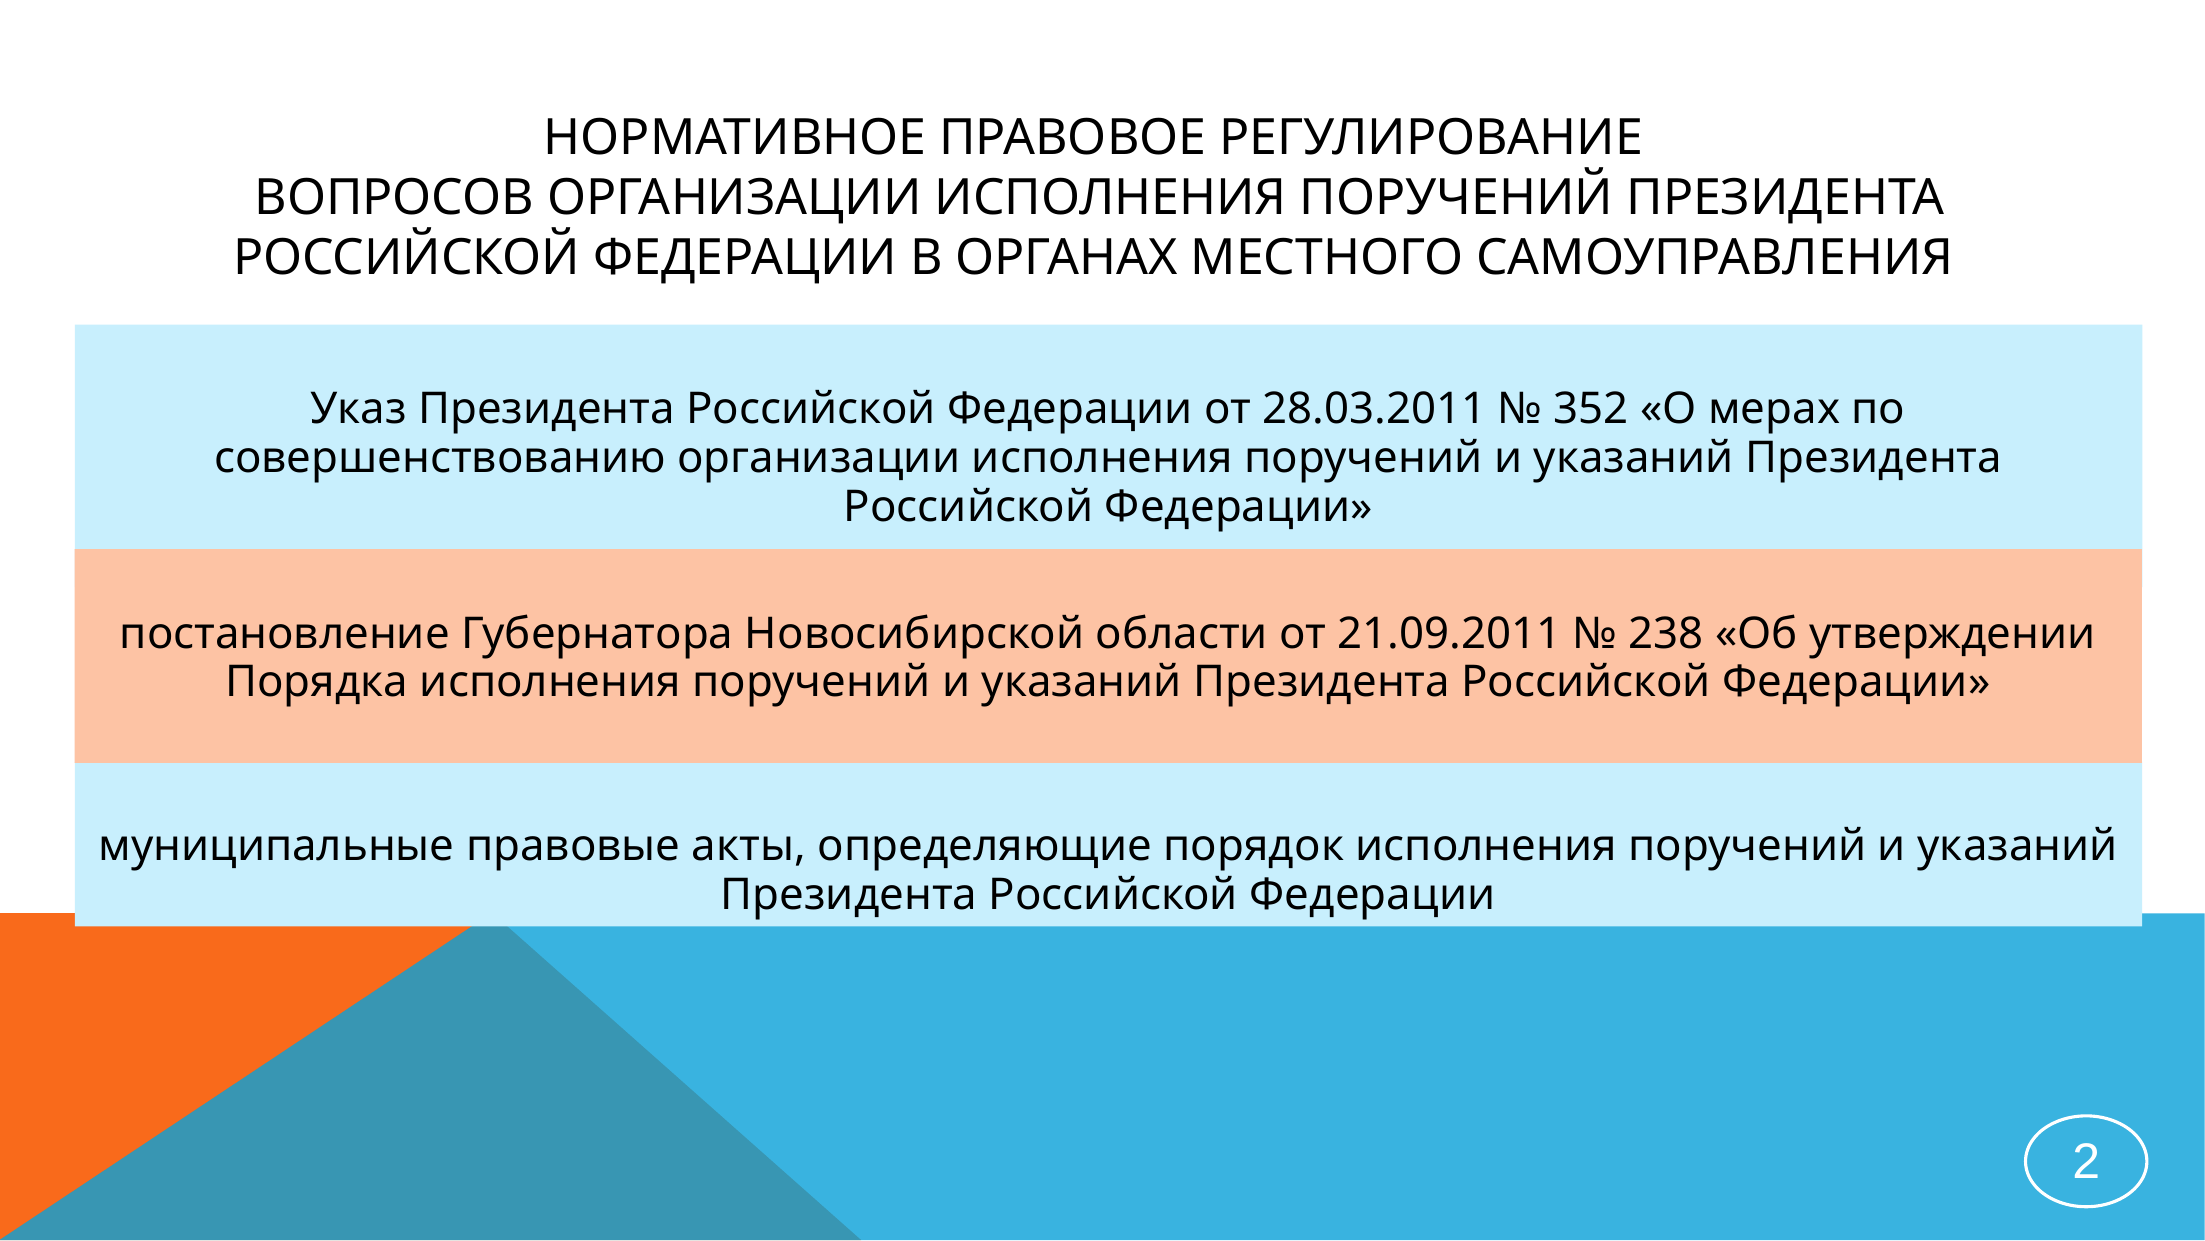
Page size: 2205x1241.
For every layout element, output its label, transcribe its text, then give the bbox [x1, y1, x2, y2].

title НОРМАТИВНОЕ ПРАВОВОЕ РЕГУЛИРОВАНИЕ ВОПРОСОВ ОРГАНИЗАЦИИ ИСПОЛНЕНИЯ ПОРУЧЕНИЙ ПРЕЗИДЕНТА РОССИЙСКОЙ ФЕДЕРАЦИИ В ОРГАНАХ МЕСТНОГО САМОУПРАВЛЕНИЯ [62, 64, 2138, 325]
text_box Указ Президента Российской Федерации от 28.03.2011 № 352 «О мерах по совершенствованию организации исполнения поручений и указаний Президента Российской Федерации» [74, 324, 2143, 588]
text_box муниципальные правовые акты, определяющие порядок исполнения поручений и указаний Президента Российской Федерации [74, 761, 2143, 927]
slide_number 2 [2023, 1114, 2149, 1209]
text_box постановление Губернатора Новосибирской области от 21.09.2011 № 238 «Об утверждении Порядка исполнения поручений и указаний Президента Российской Федерации» [74, 549, 2142, 763]
